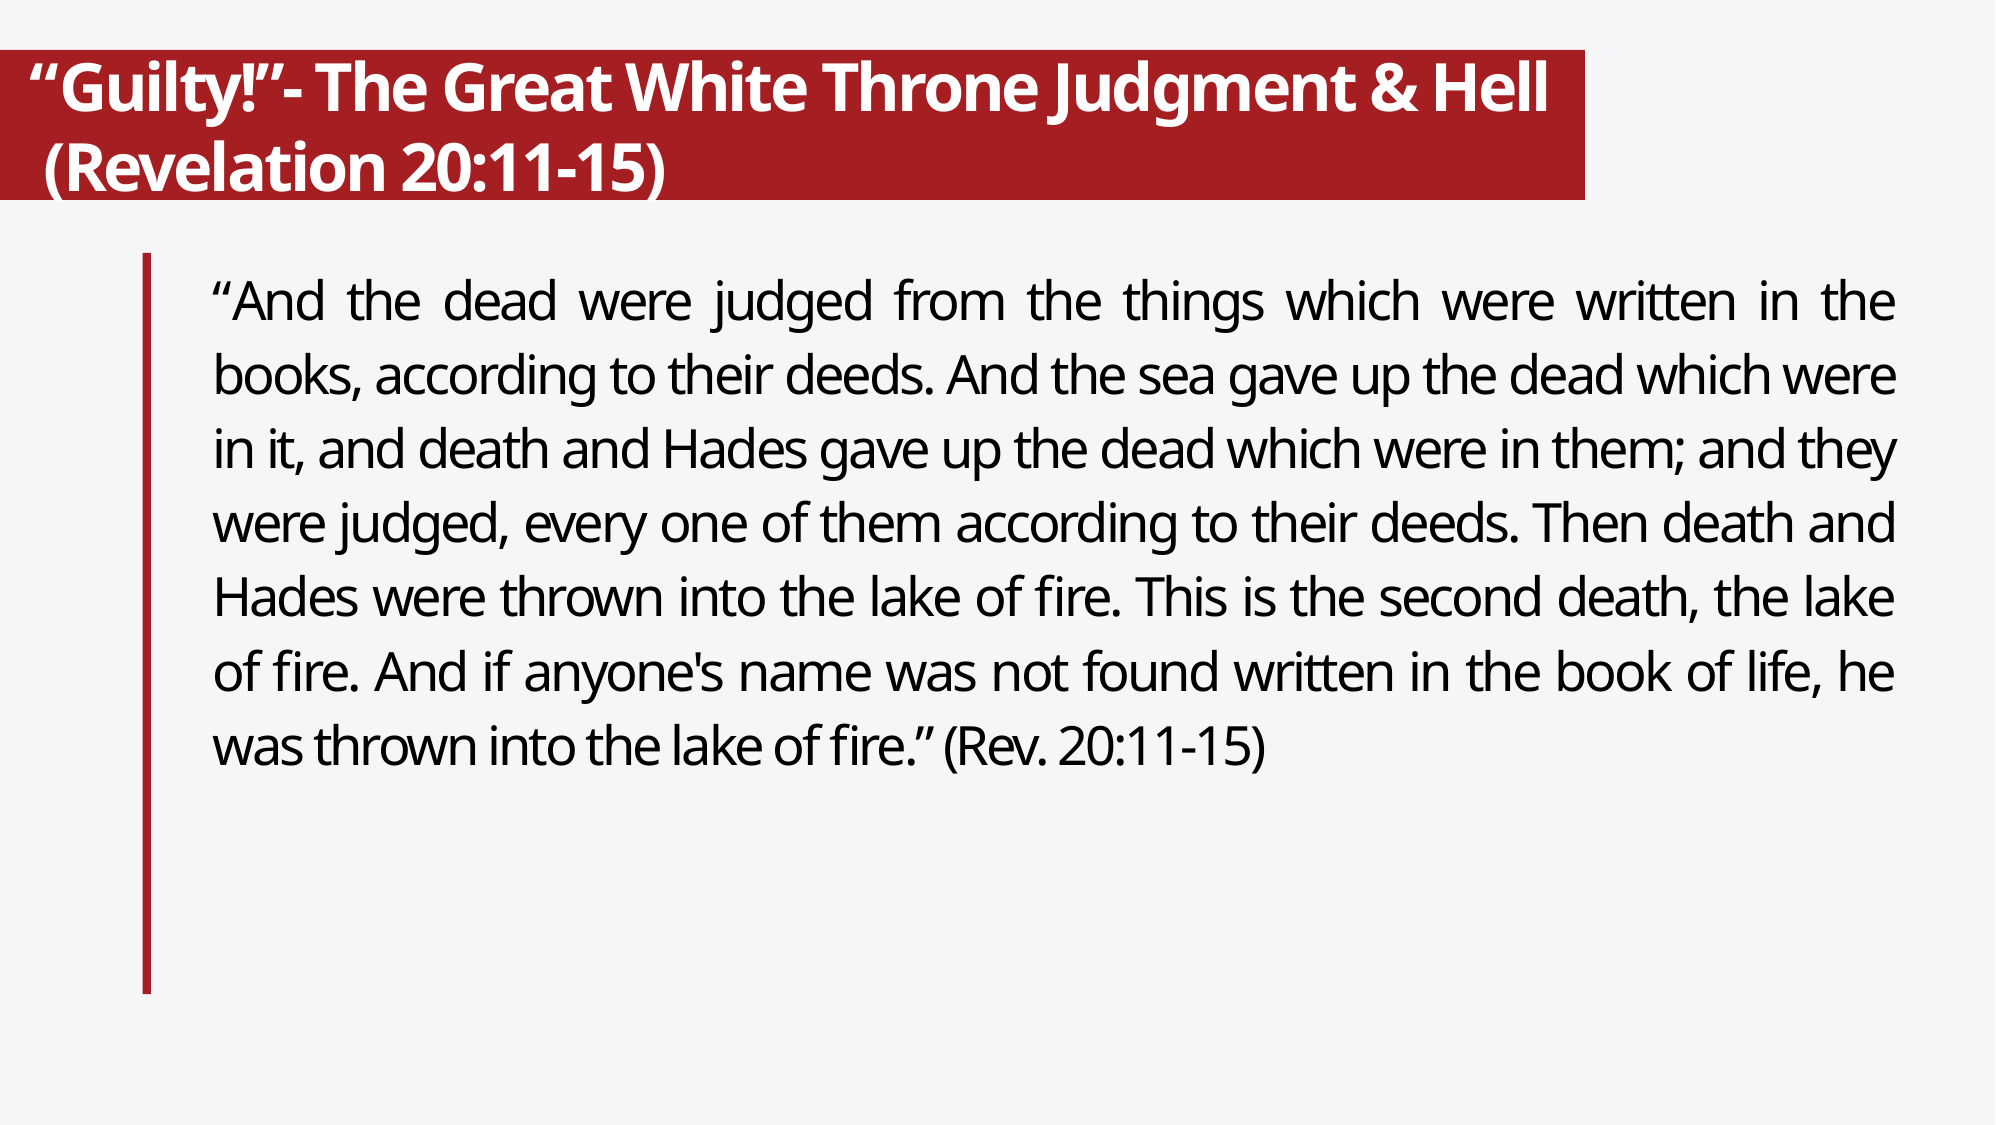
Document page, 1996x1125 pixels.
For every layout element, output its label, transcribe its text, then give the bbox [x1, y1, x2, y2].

subtitle “And the dead were judged from the things which were written in the books, according to their deeds. And the sea gave up the dead which were in it, and death and Hades gave up the dead which were in them; and they were judged, every one of them according to their deeds. Then death and Hades were thrown into the lake of fire. This is the second death, the lake of fire. And if anyone's name was not found written in the book of life, he was thrown into the lake of fire.” (Rev. 20:11-15) [197, 249, 1910, 1000]
title “Guilty!”- The Great White Throne Judgment & Hell (Revelation 20:11-15) [14, 62, 1810, 188]
